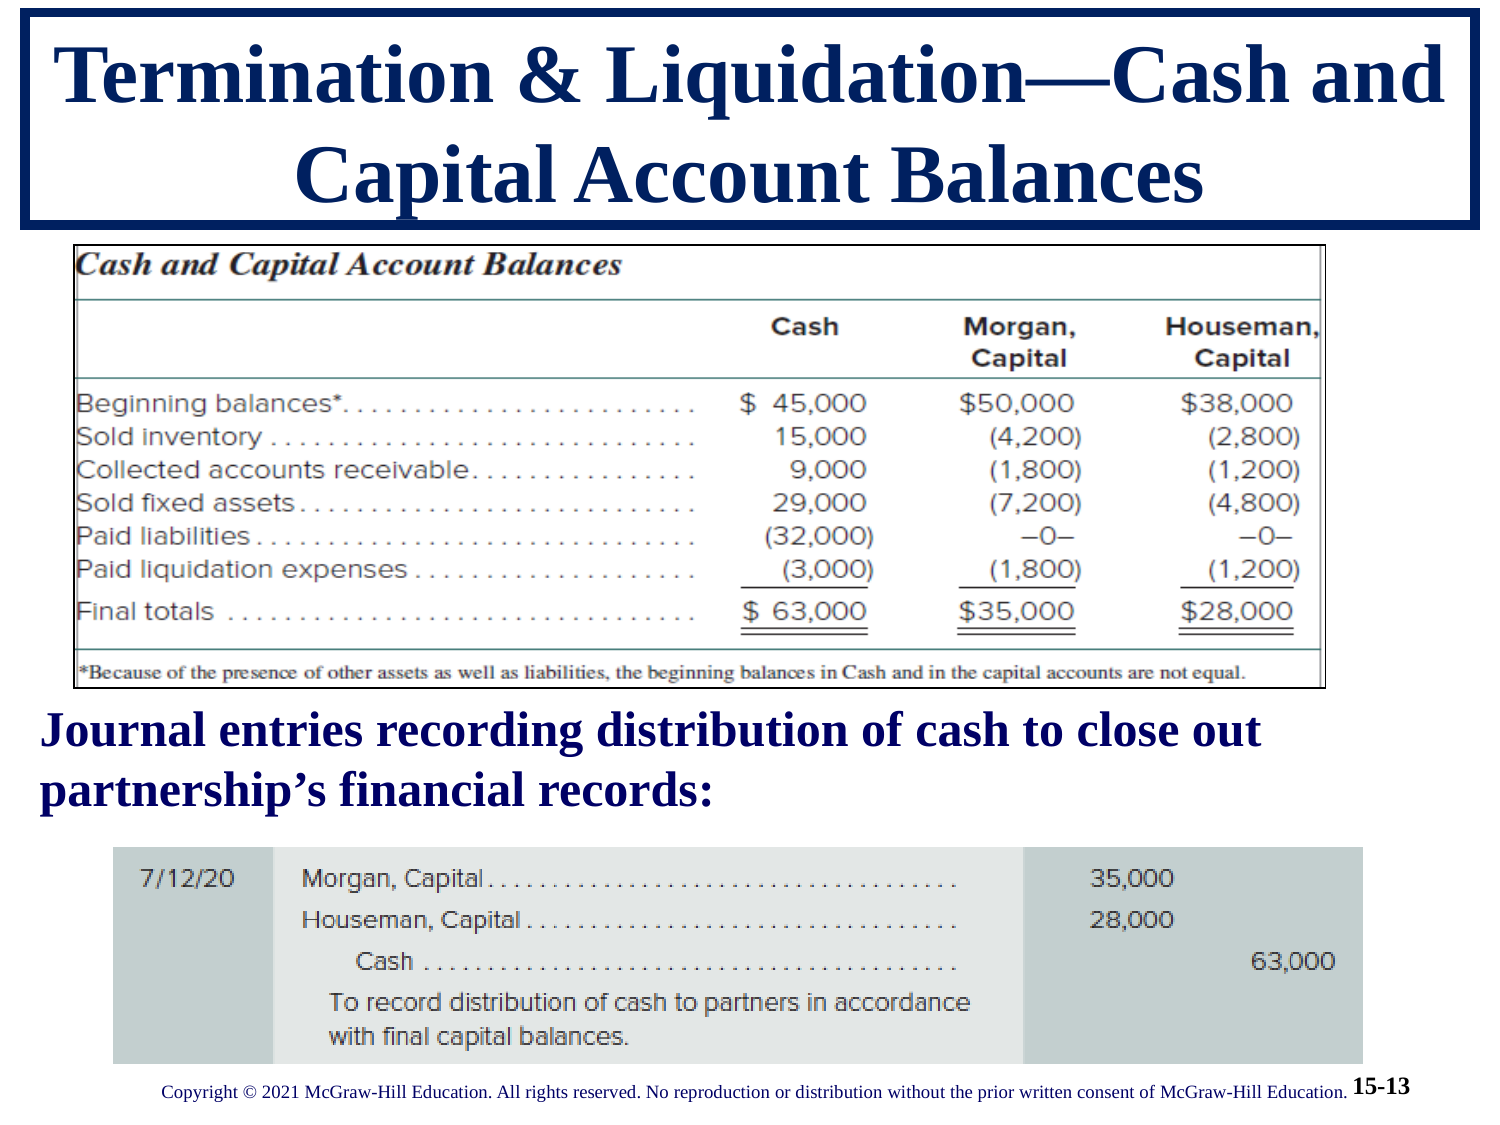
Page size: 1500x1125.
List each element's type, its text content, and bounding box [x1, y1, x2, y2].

text_box Copyright © 2021 McGraw-Hill Education. All rights reserved. No reproduction or distribution without the prior written consent of McGraw-Hill Education. [81, 1072, 1429, 1110]
title Termination & Liquidation—Cash and Capital Account Balances [20, 8, 1480, 230]
picture [74, 245, 1326, 688]
text_box [62, 224, 1475, 600]
picture [112, 846, 1364, 1065]
text_box Journal entries recording distribution of cash to close out partnership’s financial records: [24, 688, 1500, 824]
